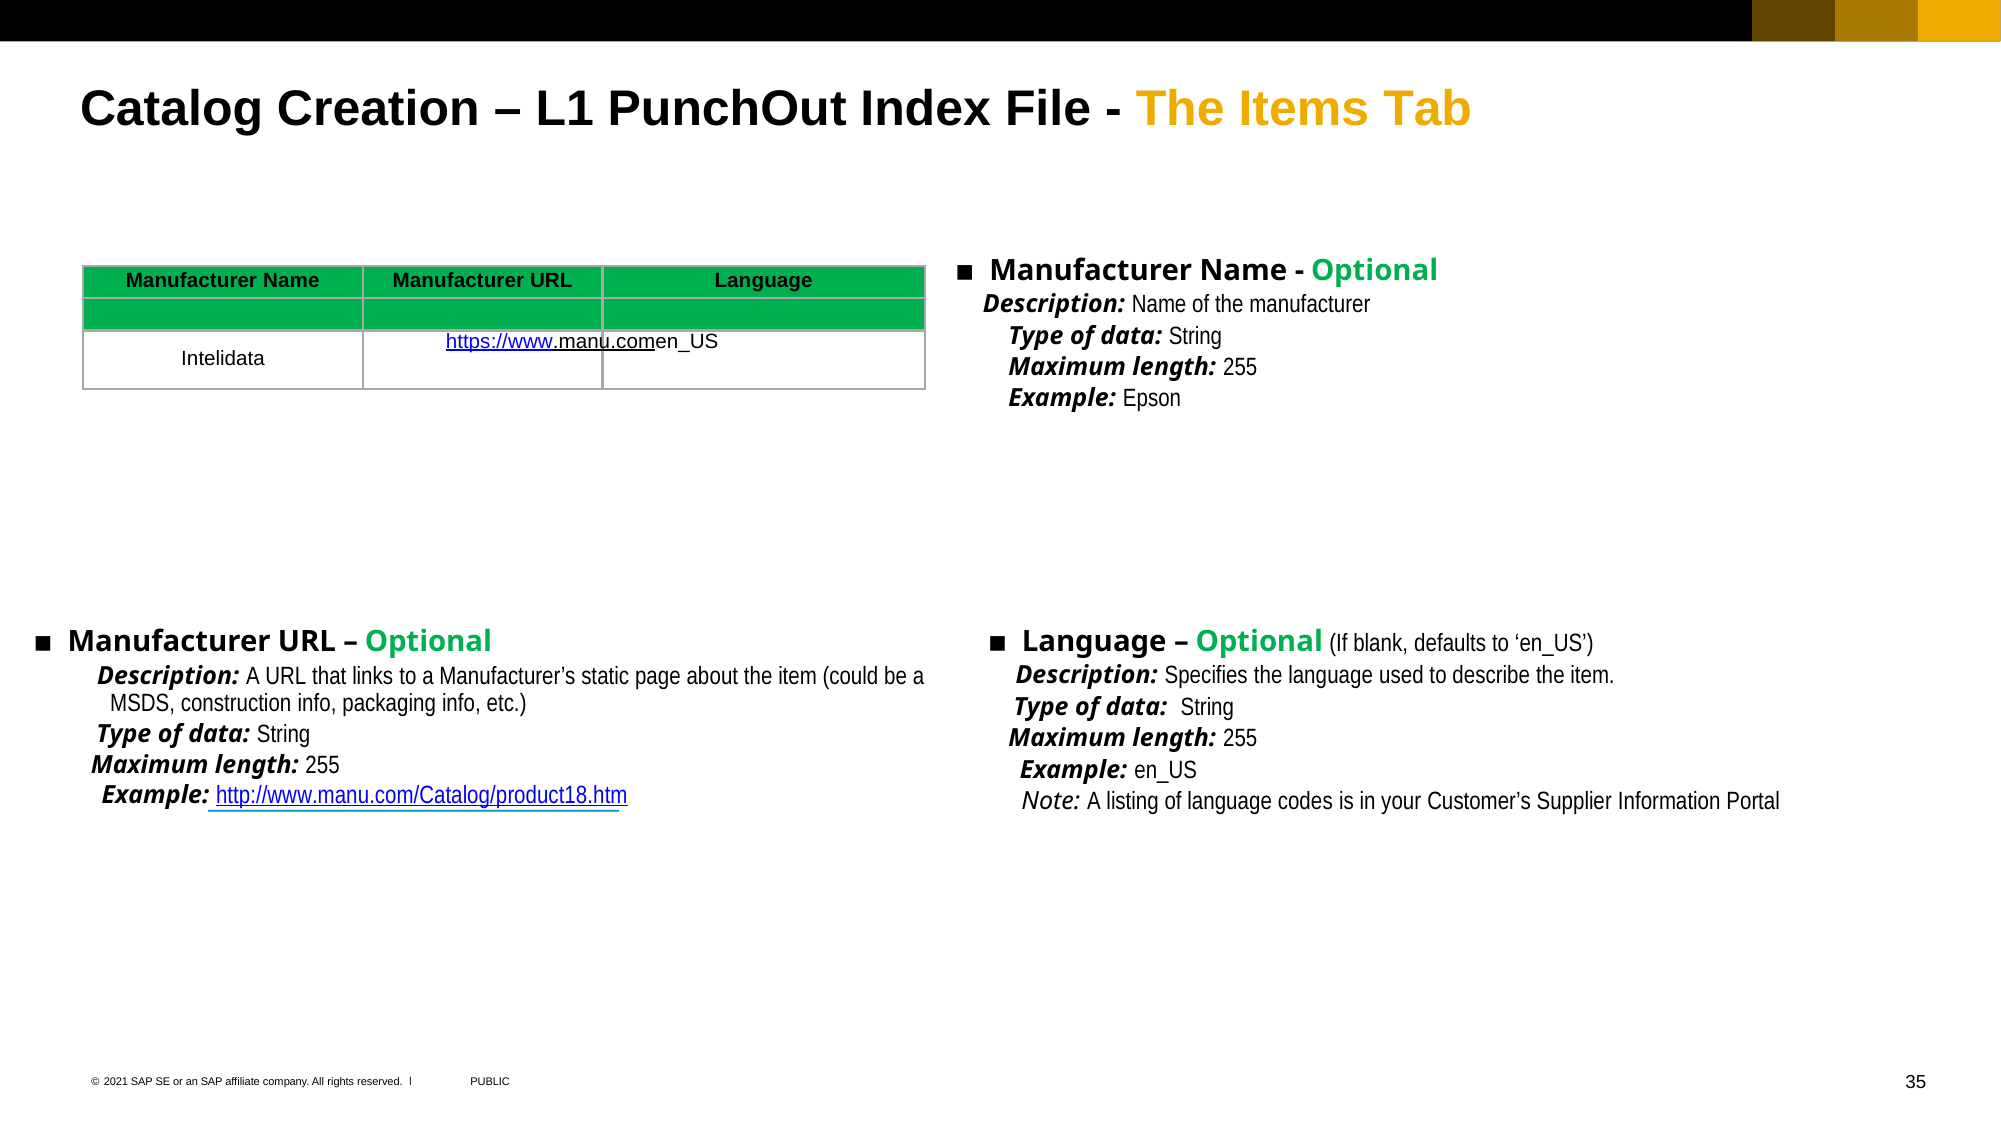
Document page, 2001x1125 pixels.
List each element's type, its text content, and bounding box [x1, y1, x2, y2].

text_box [1000, 635, 1812, 874]
text_box MSDS, construction info, packaging info, etc.) [110, 686, 527, 717]
text_box Note: A listing of language codes is in your Customer’s Supplier Information Portal [1021, 784, 1781, 815]
text_box Example: http://www.manu.com/Catalog/product18.htm [101, 778, 629, 809]
text_box ▪Language –Optional(If blank, defaults to ‘en_US’) Description: Specifies the language used to describe the item. [987, 622, 1616, 689]
text_box [0, 42, 2001, 1125]
text_box Maximum length: 255 [90, 748, 340, 779]
text_box Type of data: String [1013, 690, 1235, 721]
text_box Description: A URL that links to a Manufacturer’s static page about the item (could be a [97, 659, 931, 690]
text_box ▪Manufacturer Name -Optional Description: Name of the manufacturer [954, 250, 1439, 318]
text_box Intelidata [181, 344, 265, 370]
text_box [364, 299, 602, 330]
text_box [83, 299, 363, 330]
text_box ©2021 SAP SE or an SAP affiliate company. All rights reserved. ǀ PUBLIC 35 [91, 1069, 1927, 1093]
text_box [1836, 0, 1919, 42]
text_box Type of data: String Maximum length: 255 Example: Epson [1008, 319, 1258, 412]
text_box [1751, 0, 1836, 42]
text_box Example: en_US [1019, 753, 1198, 784]
text_box [1000, 264, 1772, 419]
text_box Catalog Creation –L1 PunchOutIndex File -The Items Tab [79, 75, 1473, 136]
text_box Maximum length: 255 [1008, 721, 1258, 752]
text_box Manufacturer Name Manufacturer URL Language [125, 266, 813, 292]
text_box [1919, 0, 2001, 42]
text_box [364, 331, 602, 388]
text_box [603, 299, 924, 330]
text_box [364, 292, 602, 298]
text_box ▪Manufacturer URL –Optional [33, 622, 493, 658]
text_box [83, 331, 363, 388]
text_box https://www.manu.com en_US [445, 327, 719, 353]
text_box [83, 267, 363, 298]
text_box [82, 635, 957, 815]
text_box [603, 331, 924, 388]
text_box [603, 267, 924, 298]
text_box [0, 0, 1751, 42]
text_box Type of data: String [96, 717, 311, 748]
